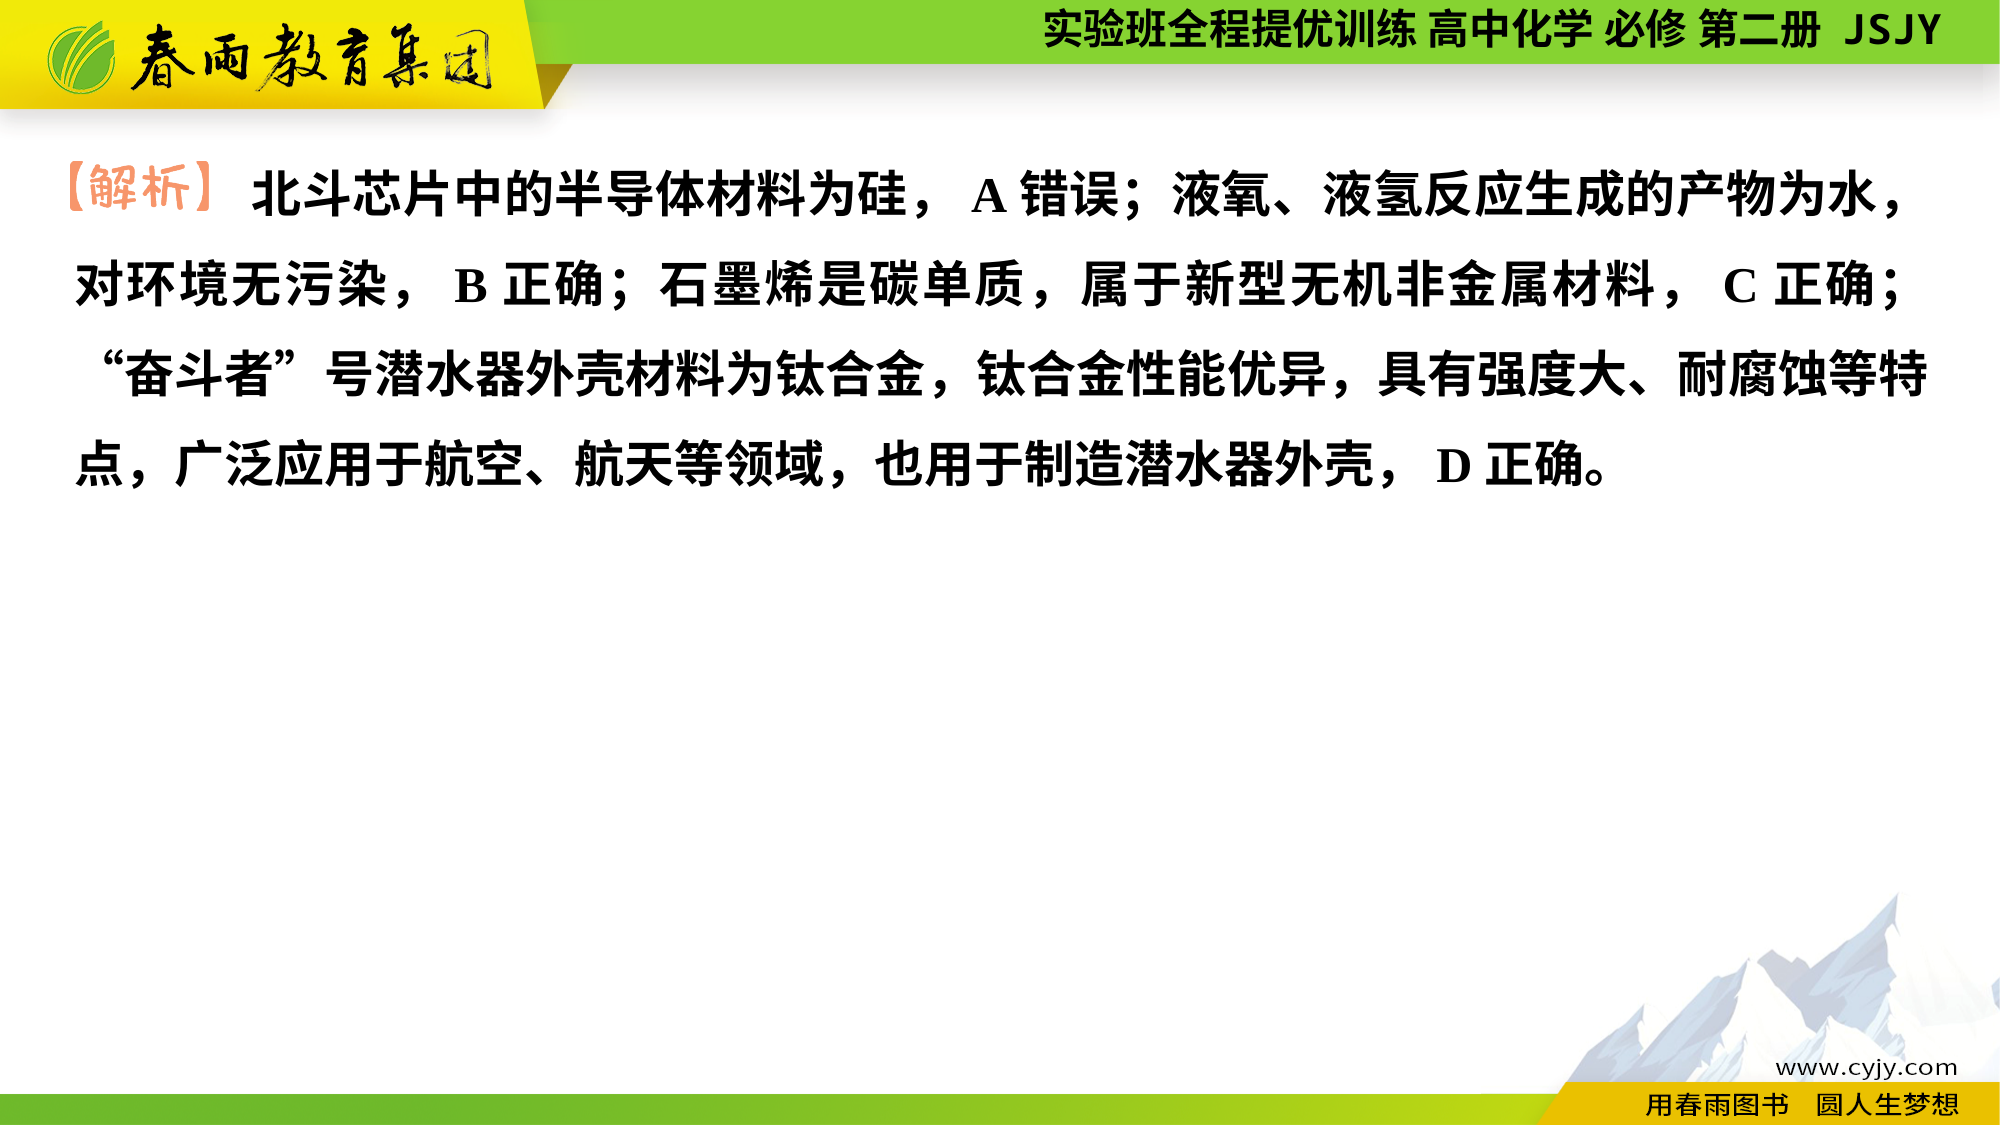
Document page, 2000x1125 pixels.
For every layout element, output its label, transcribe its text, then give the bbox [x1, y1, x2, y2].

picture [0, 0, 2000, 1125]
list 北斗芯片中的半导体材料为硅，A错误；液氧、液氢反应生成的产物为水，对环境无污染，B正确；石墨烯是碳单质，属于新型无机非金属材料，C正确；“奋斗者”号潜水器外壳材料为钛合金，钛合金性能优异，具有强度大、耐腐蚀等特点，广泛应用于航空、航天等领域，也用于制造潜水器外壳，D正确。 [59, 125, 1944, 505]
